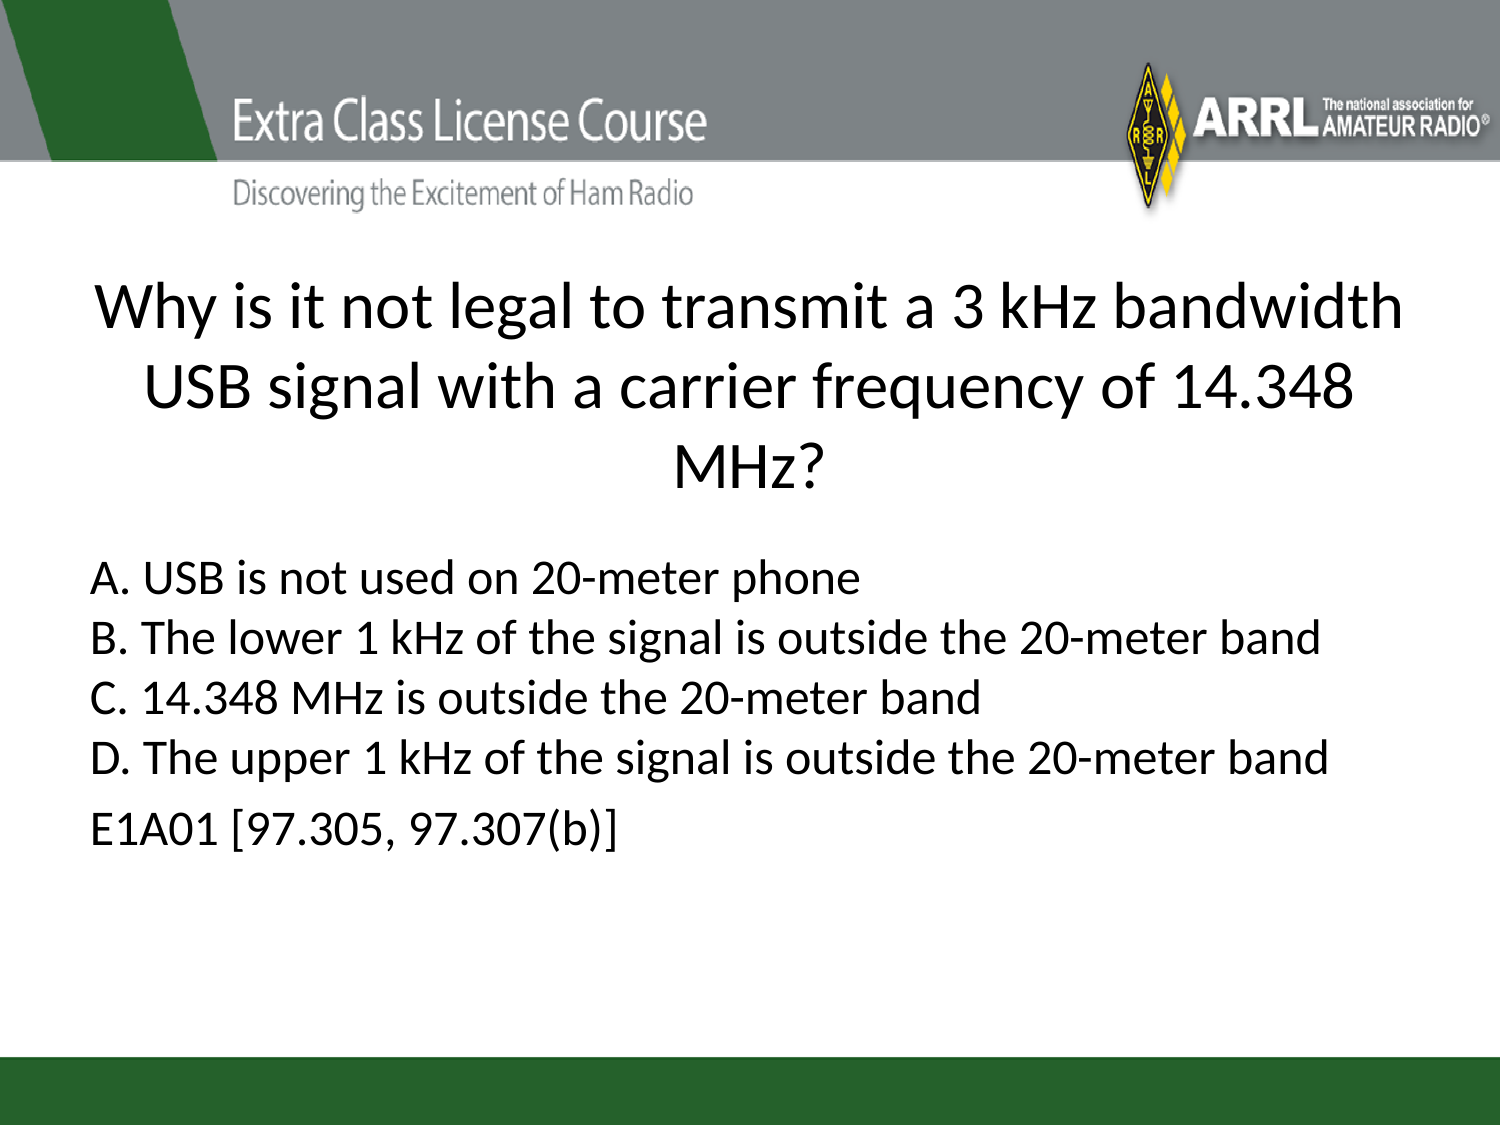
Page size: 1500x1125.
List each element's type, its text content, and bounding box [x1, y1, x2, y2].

title Why is it not legal to transmit a 3 kHz bandwidth USB signal with a carrier frequency of 14.348 MHz? [75, 254, 1425, 443]
list A. USB is not used on 20-meter phone B. The lower 1 kHz of the signal is outside the 20-meter band C. 14.348 MHz is outside the 20-meter band D. The upper 1 kHz of the signal is outside the 20-meter band E1A01 [97.305, 97.307(b)] [75, 537, 1425, 925]
picture [0, 0, 1500, 1125]
